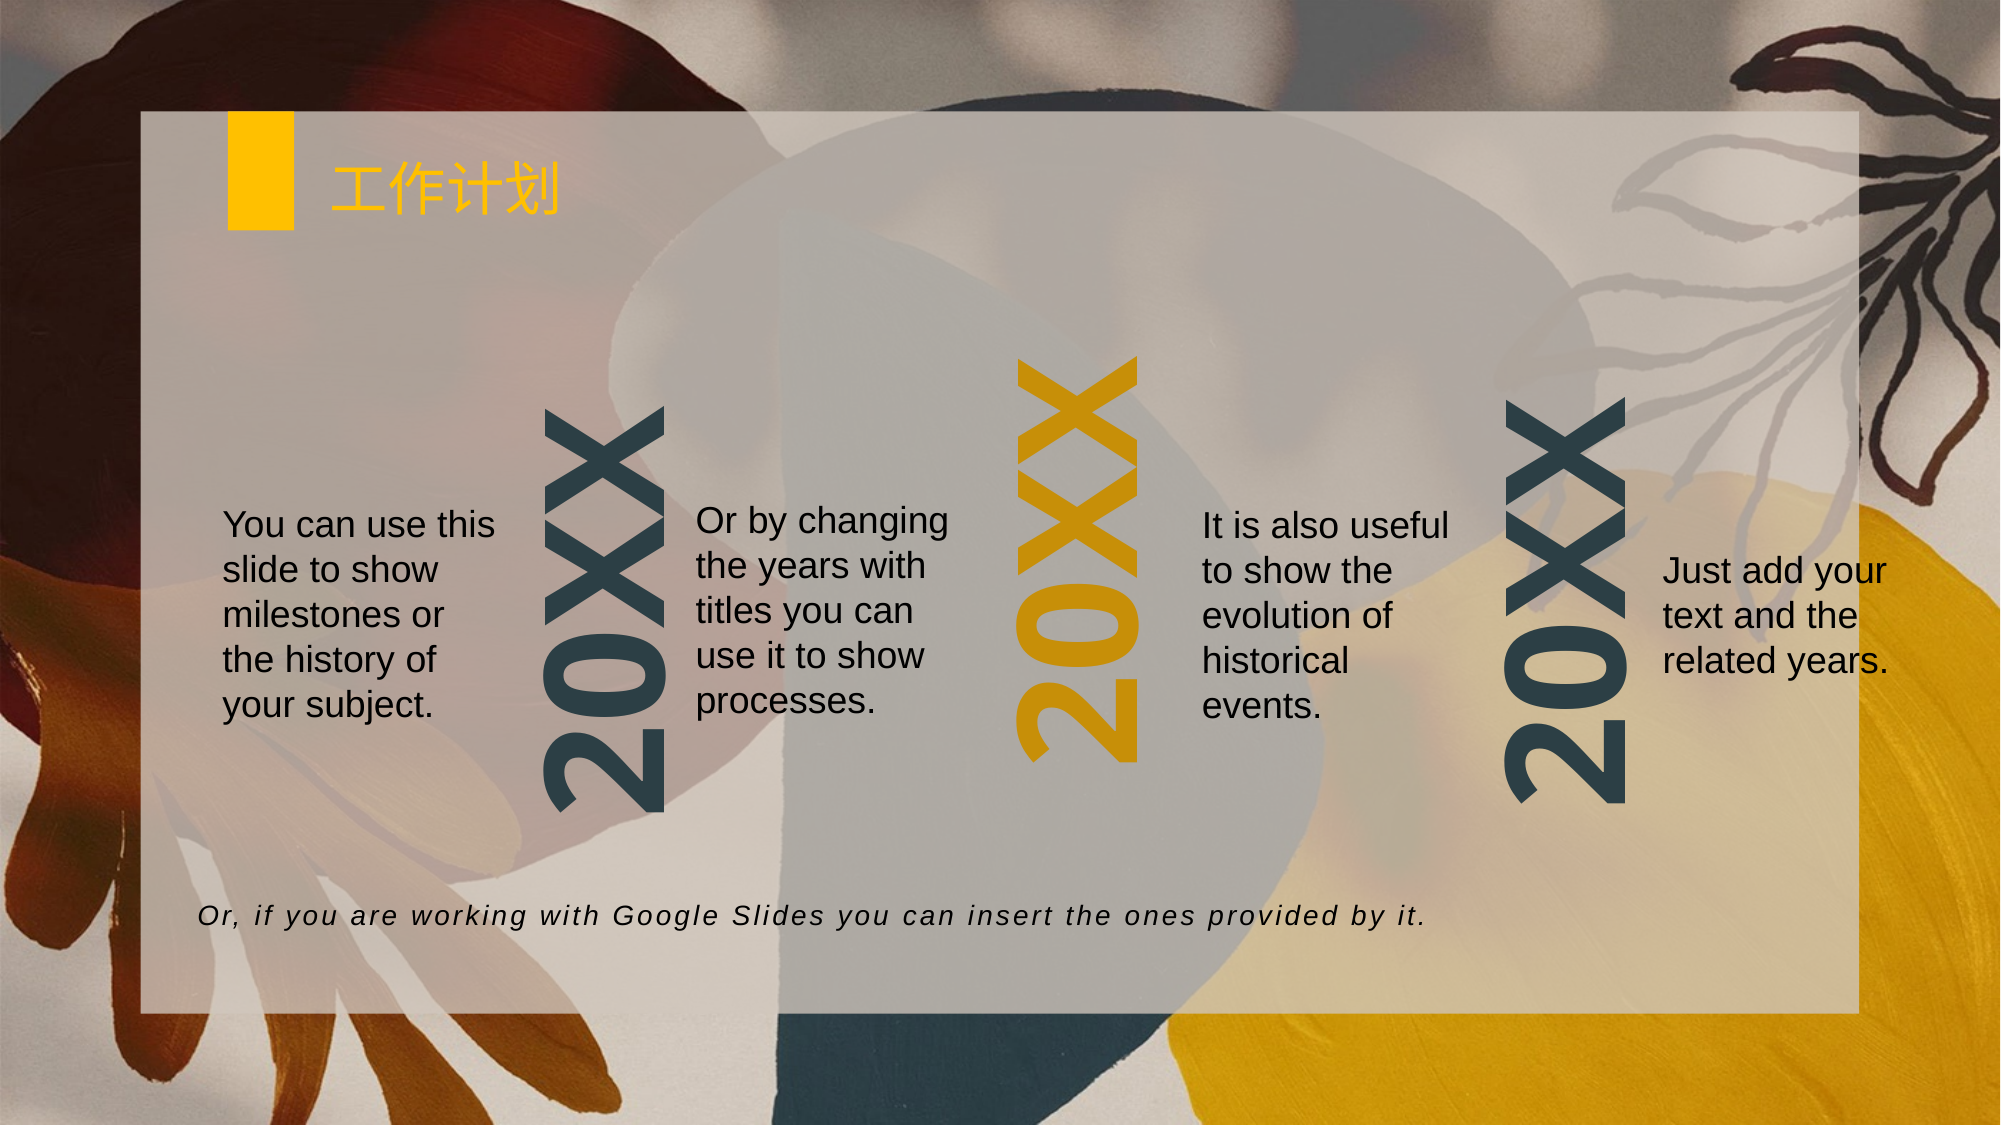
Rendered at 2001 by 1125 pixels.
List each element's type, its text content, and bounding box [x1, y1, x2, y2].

text_box Or by changing the years with titles you can use it to show processes. [675, 371, 991, 845]
text_box Just add your text and the related years. [1642, 377, 1958, 850]
text_box 20XX [1448, 357, 1590, 851]
text_box [227, 110, 295, 231]
picture [0, 0, 2001, 1125]
text_box 20XX [960, 316, 1102, 810]
text_box It is also useful to show the evolution of historical events. [1181, 377, 1448, 850]
list Or, if you are working with Google Slides you can insert the ones provided by it. [177, 877, 1700, 967]
text_box 工作计划 [314, 144, 742, 230]
text_box You can use this slide to show milestones or the history of your subject. [202, 376, 487, 850]
text_box 20XX [487, 366, 629, 860]
